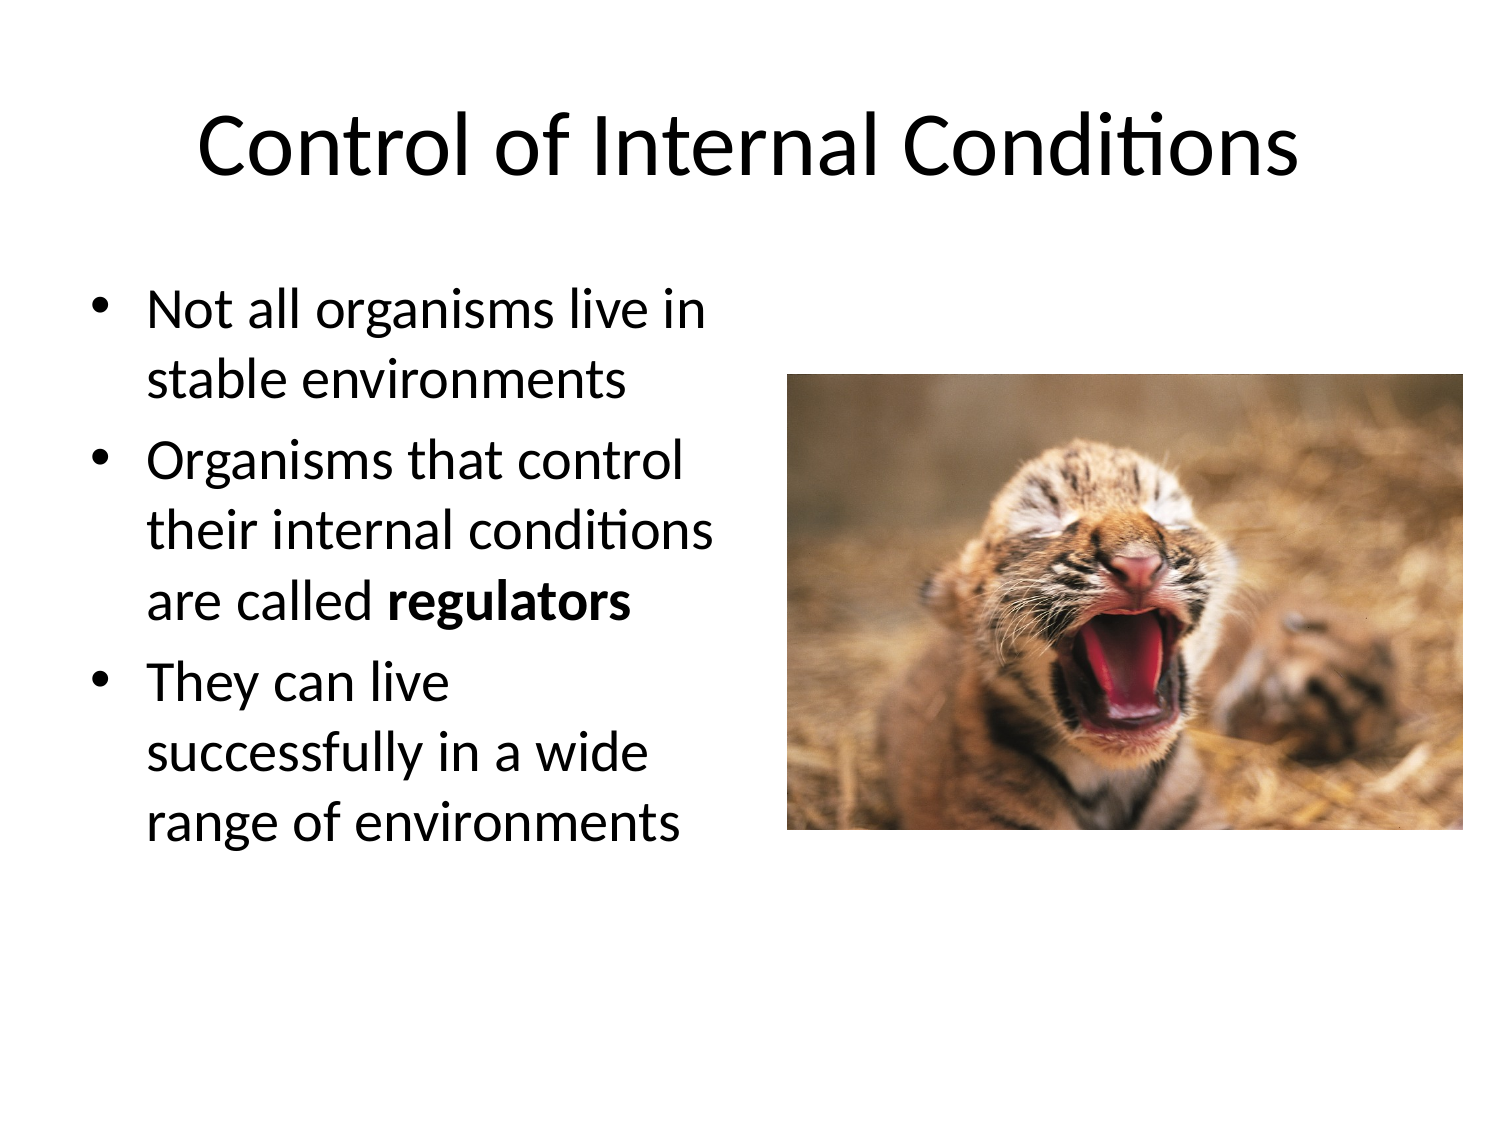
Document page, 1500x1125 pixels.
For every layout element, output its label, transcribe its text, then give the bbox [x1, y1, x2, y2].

list Not all organisms live in stable environments Organisms that control their internal conditions are called regulators They can live successfully in a wide range of environments [75, 262, 738, 1005]
title Control of Internal Conditions [75, 45, 1425, 233]
picture [787, 374, 1463, 830]
